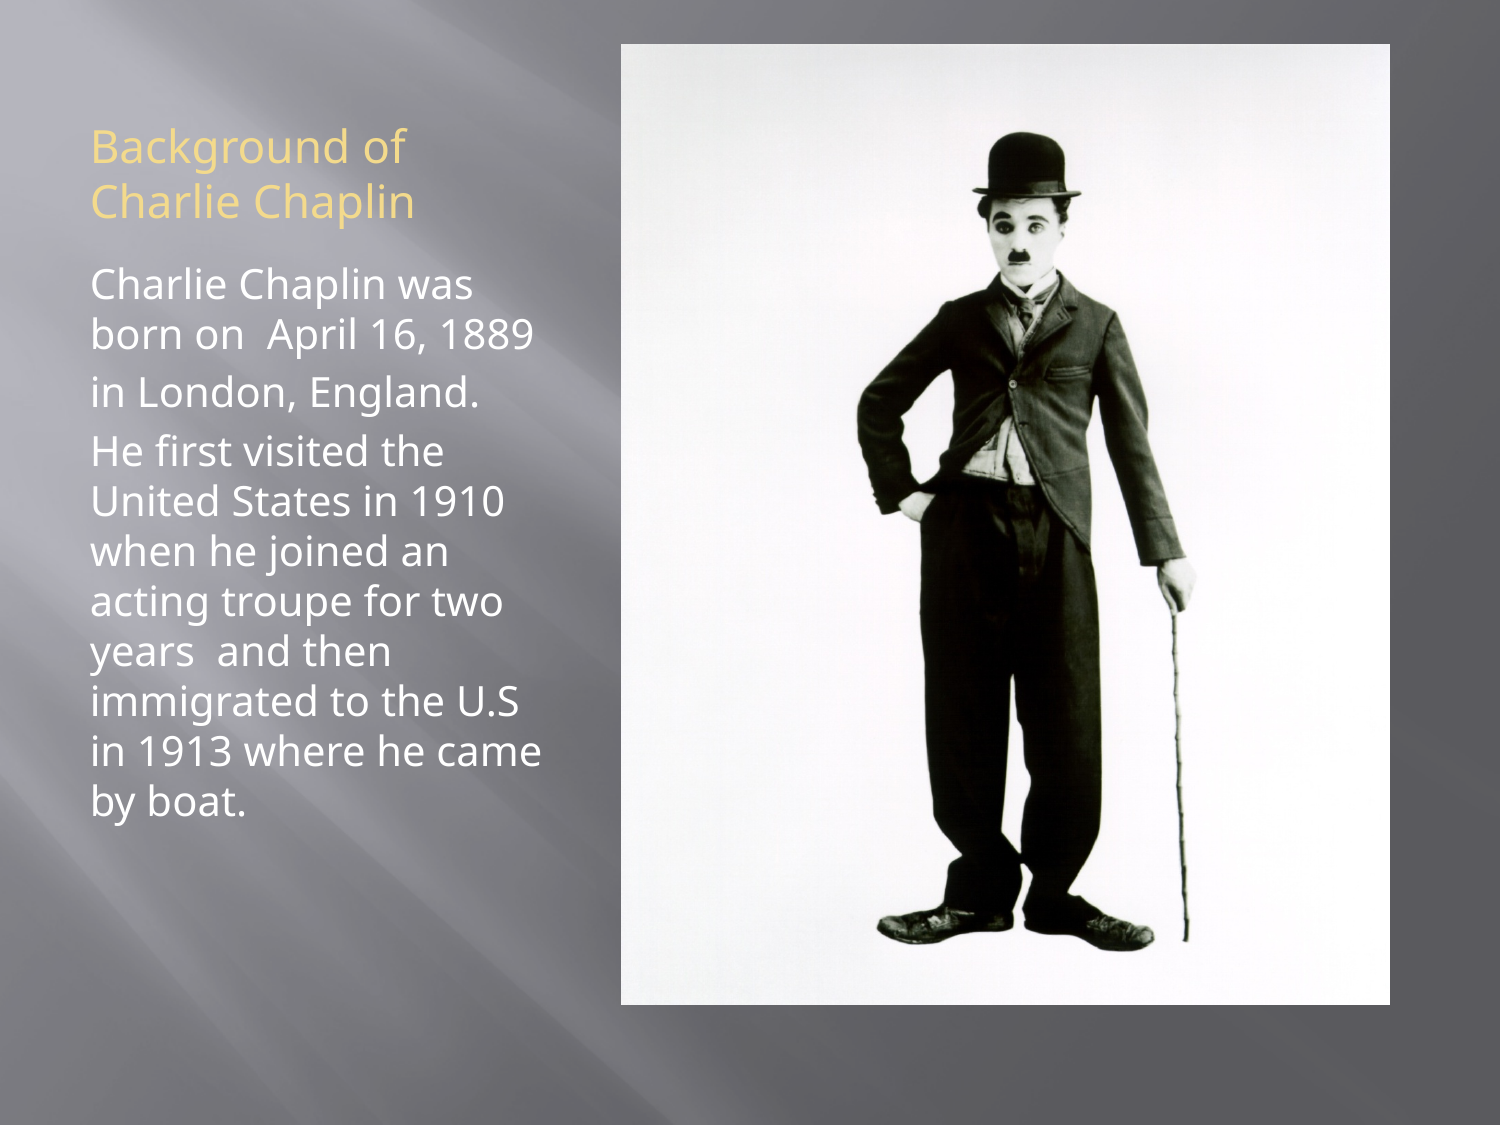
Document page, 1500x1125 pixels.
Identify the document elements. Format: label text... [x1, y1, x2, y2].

list Charlie Chaplin was born on April 16, 1889 in London, England. He first visited the United States in 1910 when he joined an acting troupe for two years and then immigrated to the U.S in 1913 where he came by boat. [75, 249, 569, 1005]
title Background of Charlie Chaplin [75, 44, 569, 236]
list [621, 44, 1390, 1006]
